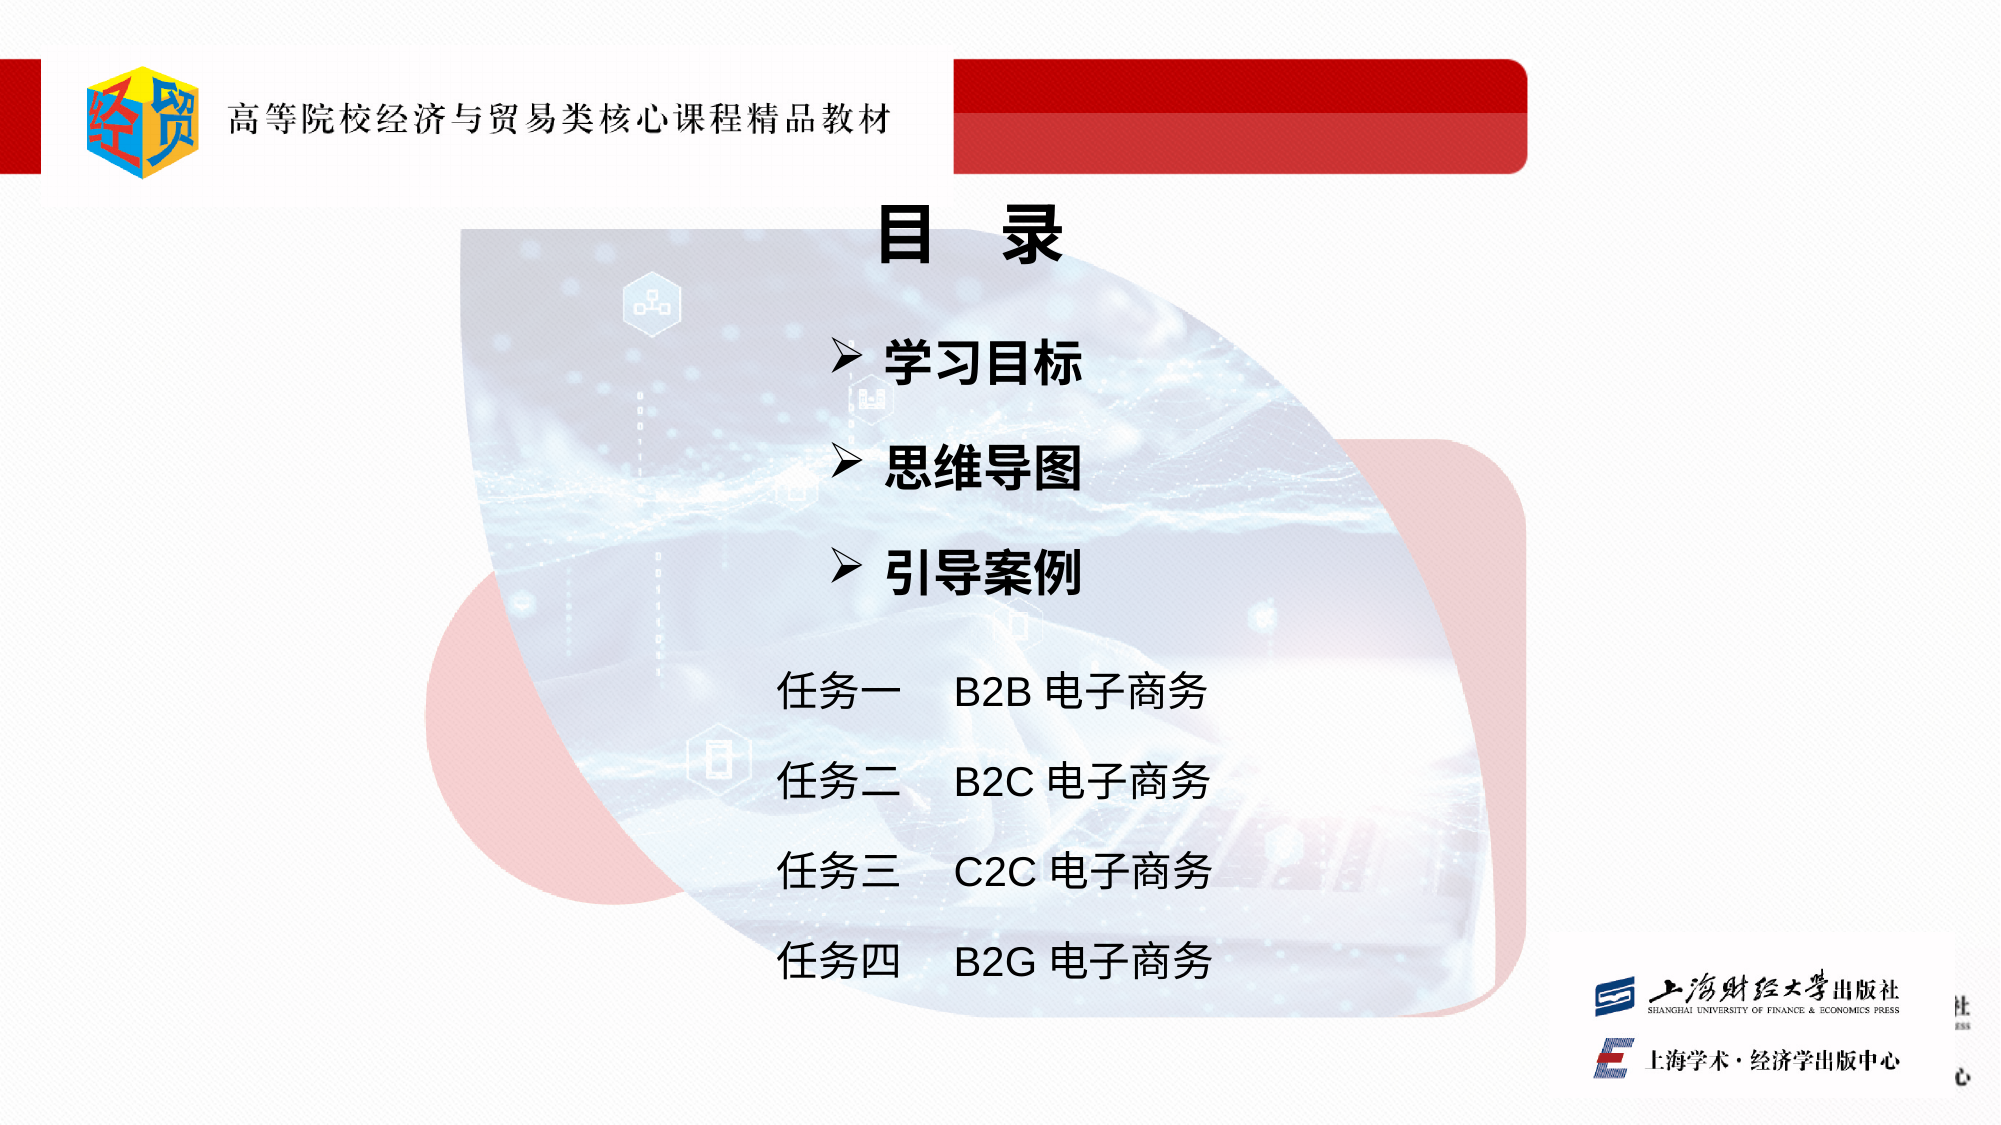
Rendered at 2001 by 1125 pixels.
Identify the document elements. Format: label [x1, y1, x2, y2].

text_box [40, 44, 1956, 1098]
text_box [715, 323, 1665, 997]
picture [0, 0, 2001, 1125]
